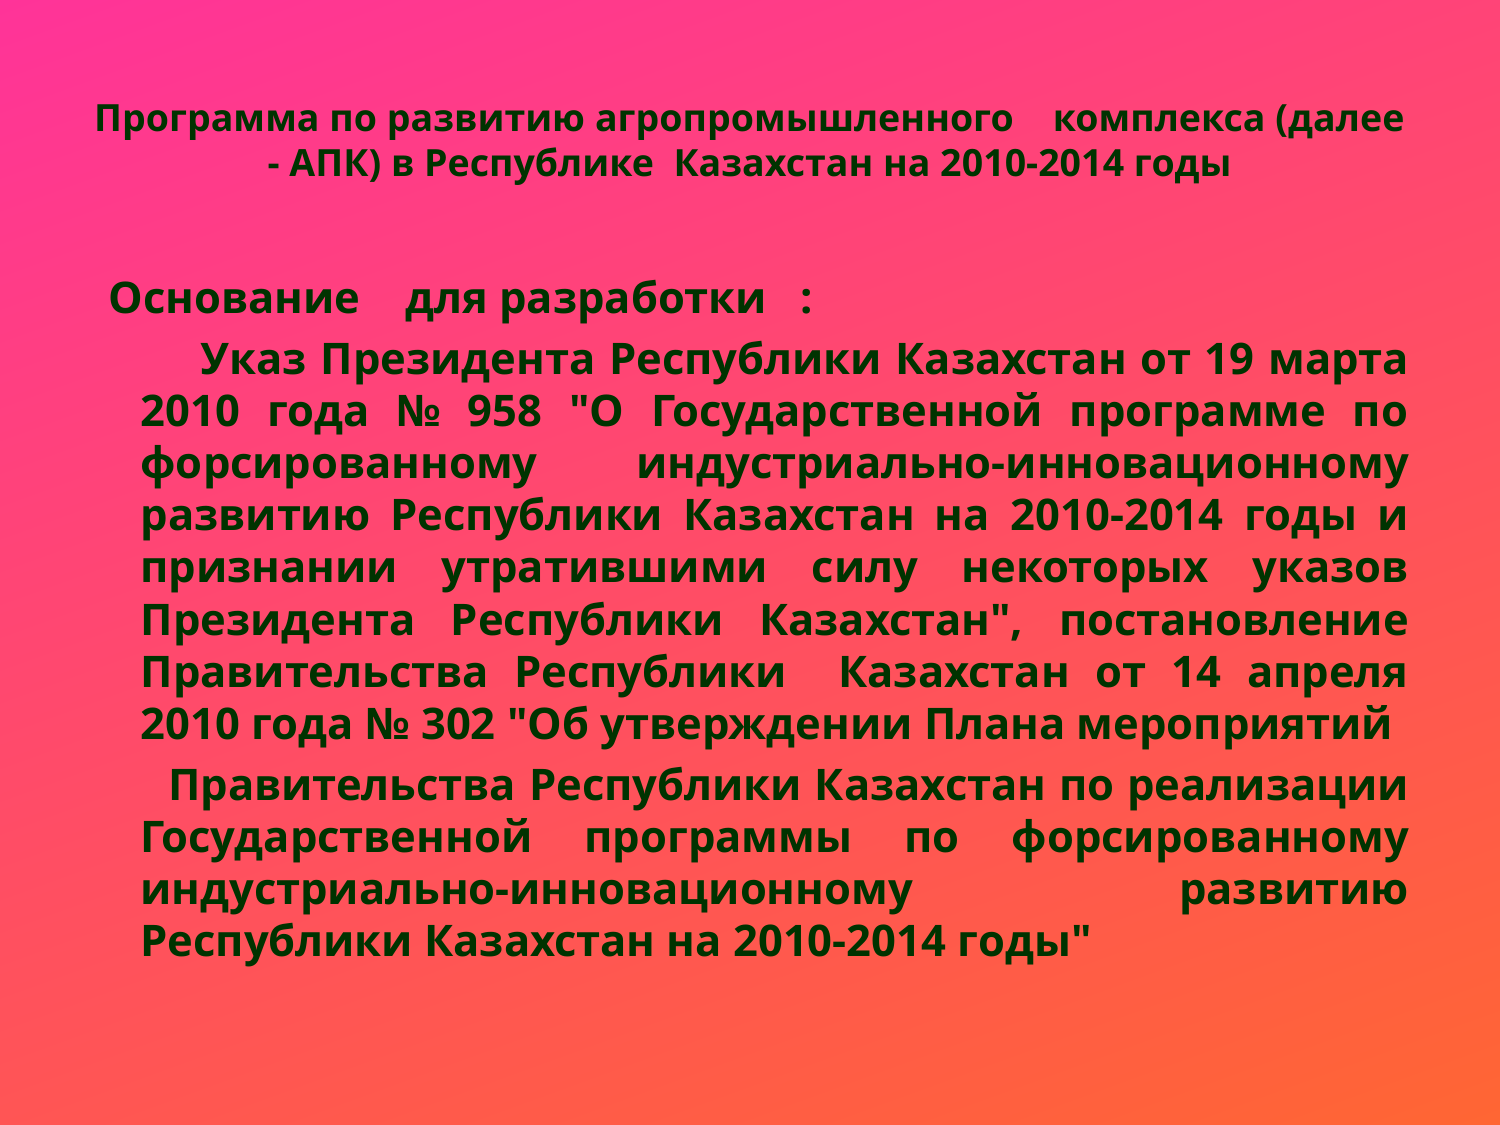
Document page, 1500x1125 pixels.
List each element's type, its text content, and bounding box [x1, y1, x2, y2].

title Программа по развитию агропромышленного комплекса (далее - АПК) в Республике Казахстан на 2010-2014 годы [75, 45, 1425, 233]
list Основание для разработки : Указ Президента Республики Казахстан от 19 марта 2010 года № 958 "О Государственной программе по форсированному индустриально-инновационному развитию Республики Казахстан на 2010-2014 годы и признании утратившими силу некоторых указов Президента Республики Казахстан", постановление Правительства Республики Казахстан от 14 апреля 2010 года № 302 "Об утверждении Плана мероприятий Правительства Республики Казахстан по реализации Государственной программы по форсированному индустриально-инновационному развитию Республики Казахстан на 2010-2014 годы" [75, 262, 1425, 1005]
